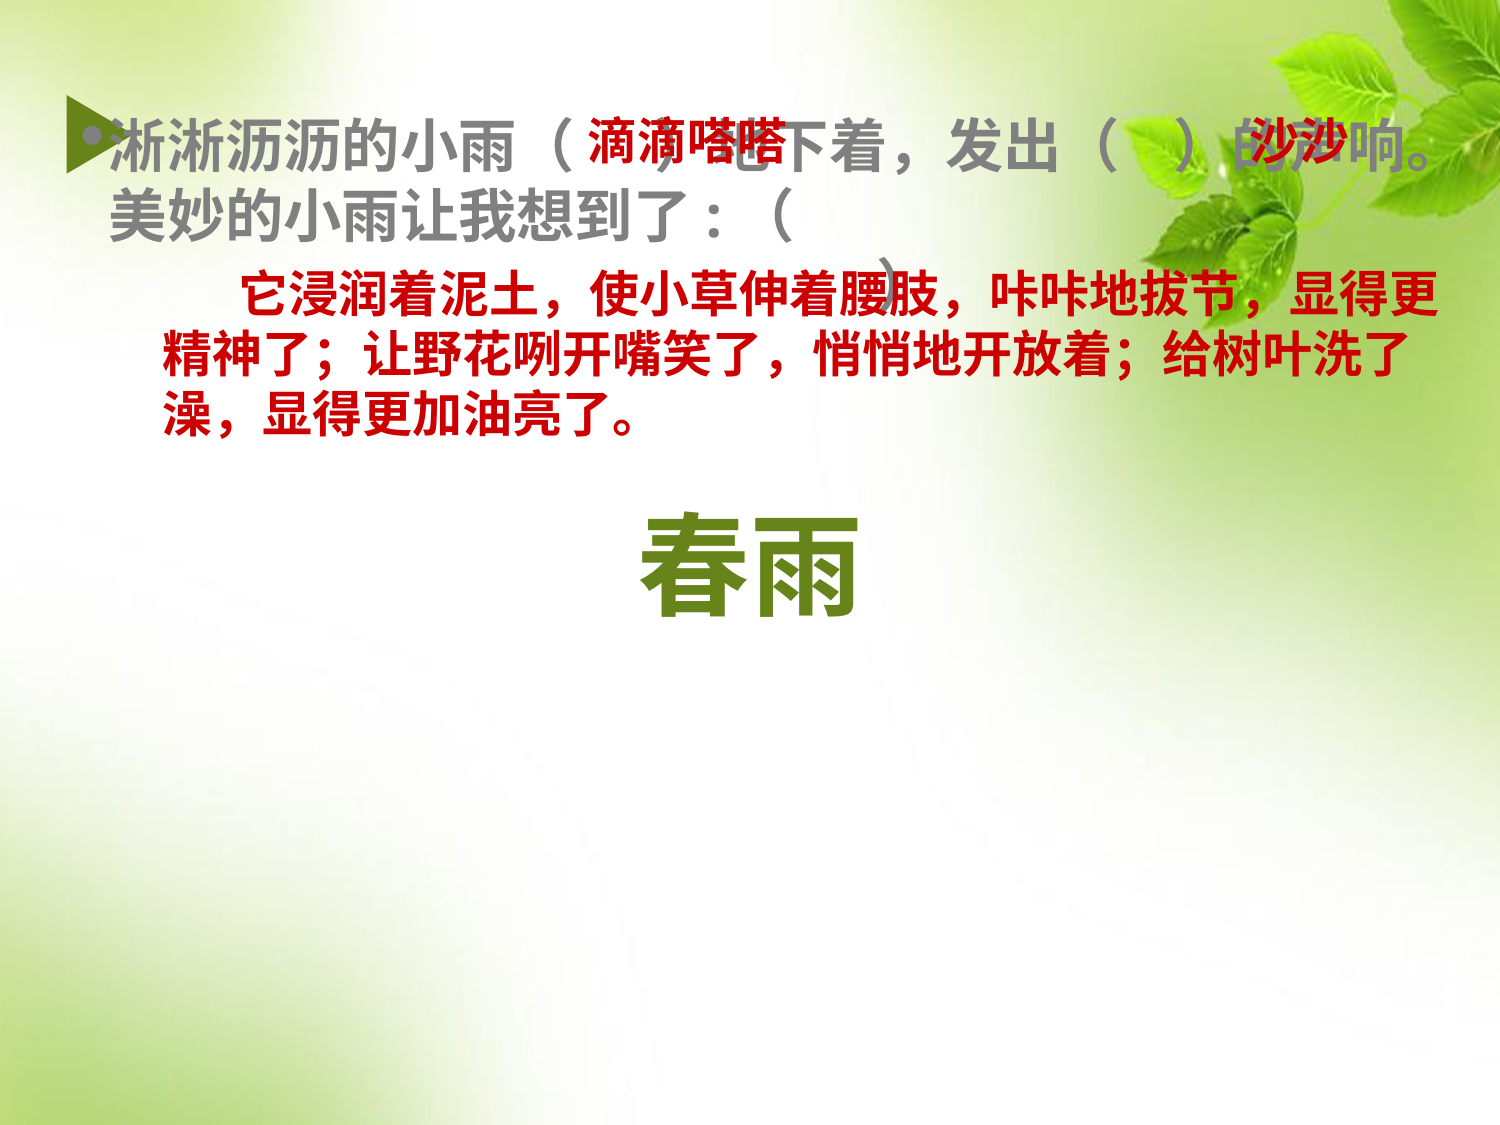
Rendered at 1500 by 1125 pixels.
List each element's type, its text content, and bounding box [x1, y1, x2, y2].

text_box 滴滴嗒嗒 [572, 101, 845, 177]
text_box 春雨 [622, 487, 878, 638]
picture [0, 0, 1500, 1125]
list 淅淅沥沥的小雨（ ）地下着，发出（ ）的声响。美妙的小雨让我想到了:（ ） [64, 101, 1467, 1125]
text_box 它浸润着泥土，使小草伸着腰肢，咔咔地拔节，显得更精神了；让野花咧开嘴笑了，悄悄地开放着；给树叶洗了澡，显得更加油亮了。 [147, 255, 1459, 451]
text_box 沙沙 [1234, 101, 1436, 177]
